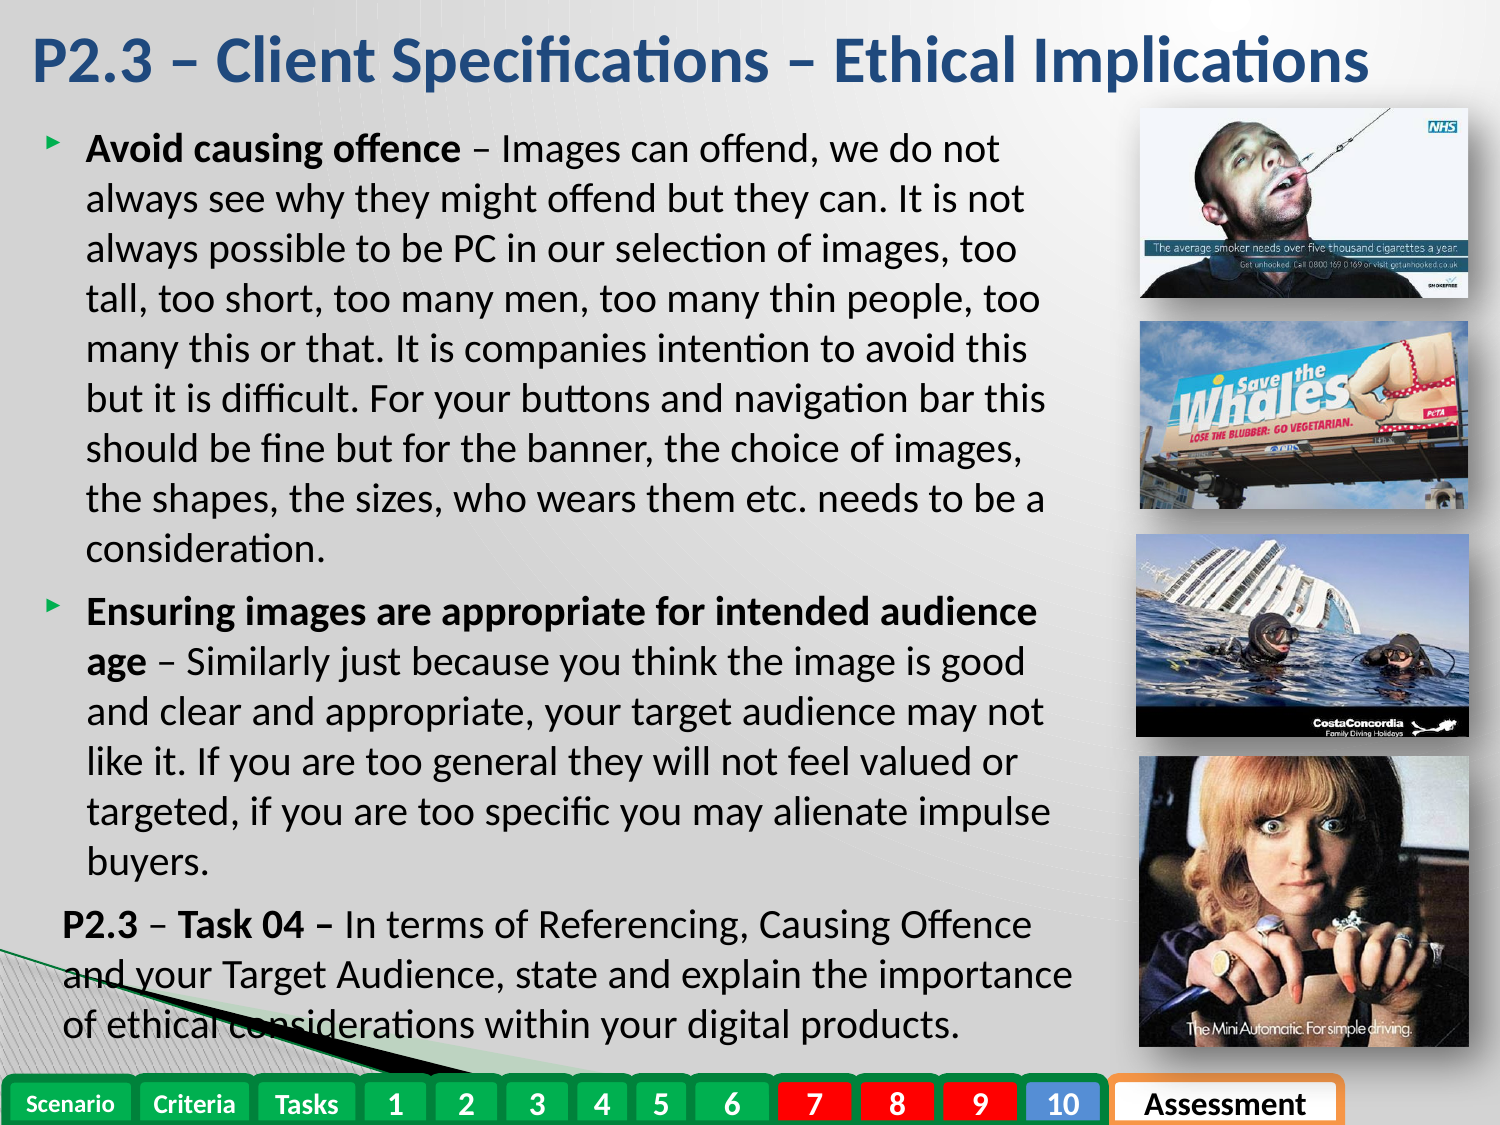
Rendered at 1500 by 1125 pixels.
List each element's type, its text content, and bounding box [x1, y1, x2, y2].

picture [1136, 533, 1469, 737]
picture [1139, 108, 1469, 298]
text_box P2.3 – Client Specifications – Ethical Implications [17, 19, 1489, 94]
picture [1139, 756, 1469, 1048]
picture [1139, 321, 1469, 509]
list Avoid causing offence – Images can offend, we do not always see why they might offend but they can. It is not always possible to be PC in our selection of images, too tall, too short, too many men, too many thin people, too many this or that. It is companies intention to avoid this but it is difficult. For your buttons and navigation bar this should be fine but for the banner, the choice of images, the shapes, the sizes, who wears them etc. needs to be a consideration. Ensuring images are appropriate for intended audience age – Similarly just because you think the image is good and clear and appropriate, your target audience may not like it. If you are too general they will not feel valued or targeted, if you are too specific you may alienate impulse buyers. P2.3 – Task 04 – In terms of Referencing, Causing Offence and your Target Audience, state and explain the importance of ethical considerations within your digital products. [29, 113, 1093, 923]
